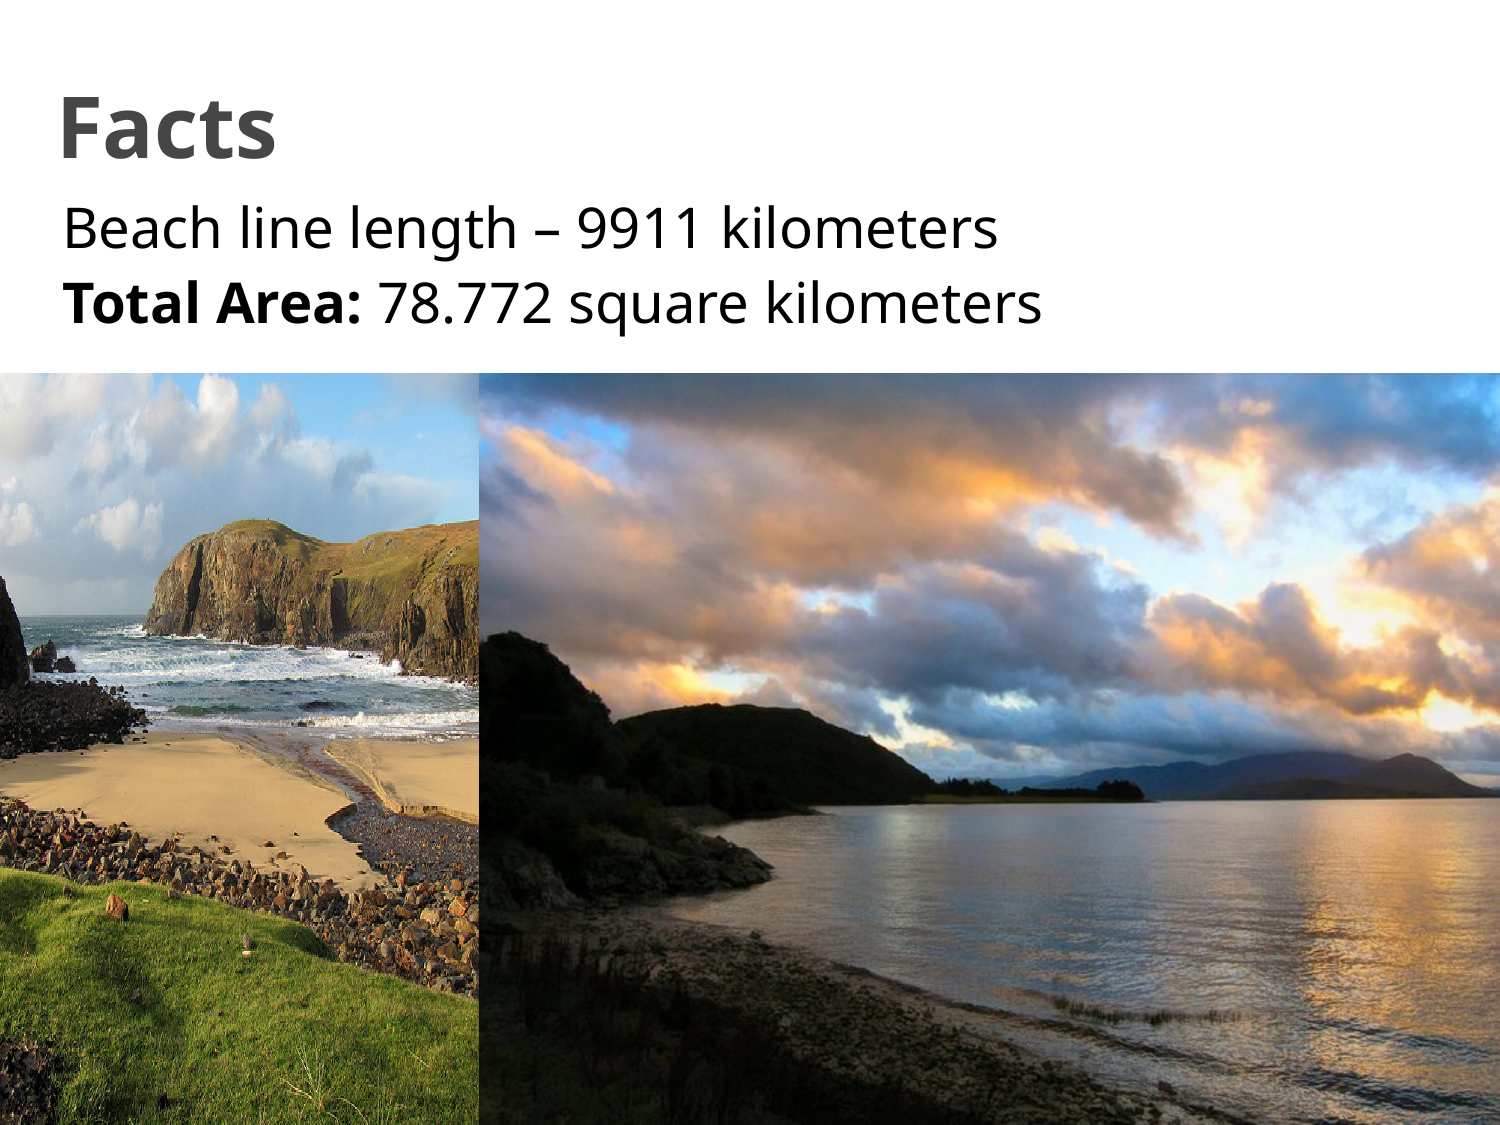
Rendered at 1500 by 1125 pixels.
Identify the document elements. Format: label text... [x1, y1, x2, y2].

list Beach line length – 9911 kilometers Total Area: 78.772 square kilometers [29, 184, 1380, 373]
picture [0, 373, 1500, 1125]
title Facts [41, 30, 1392, 219]
